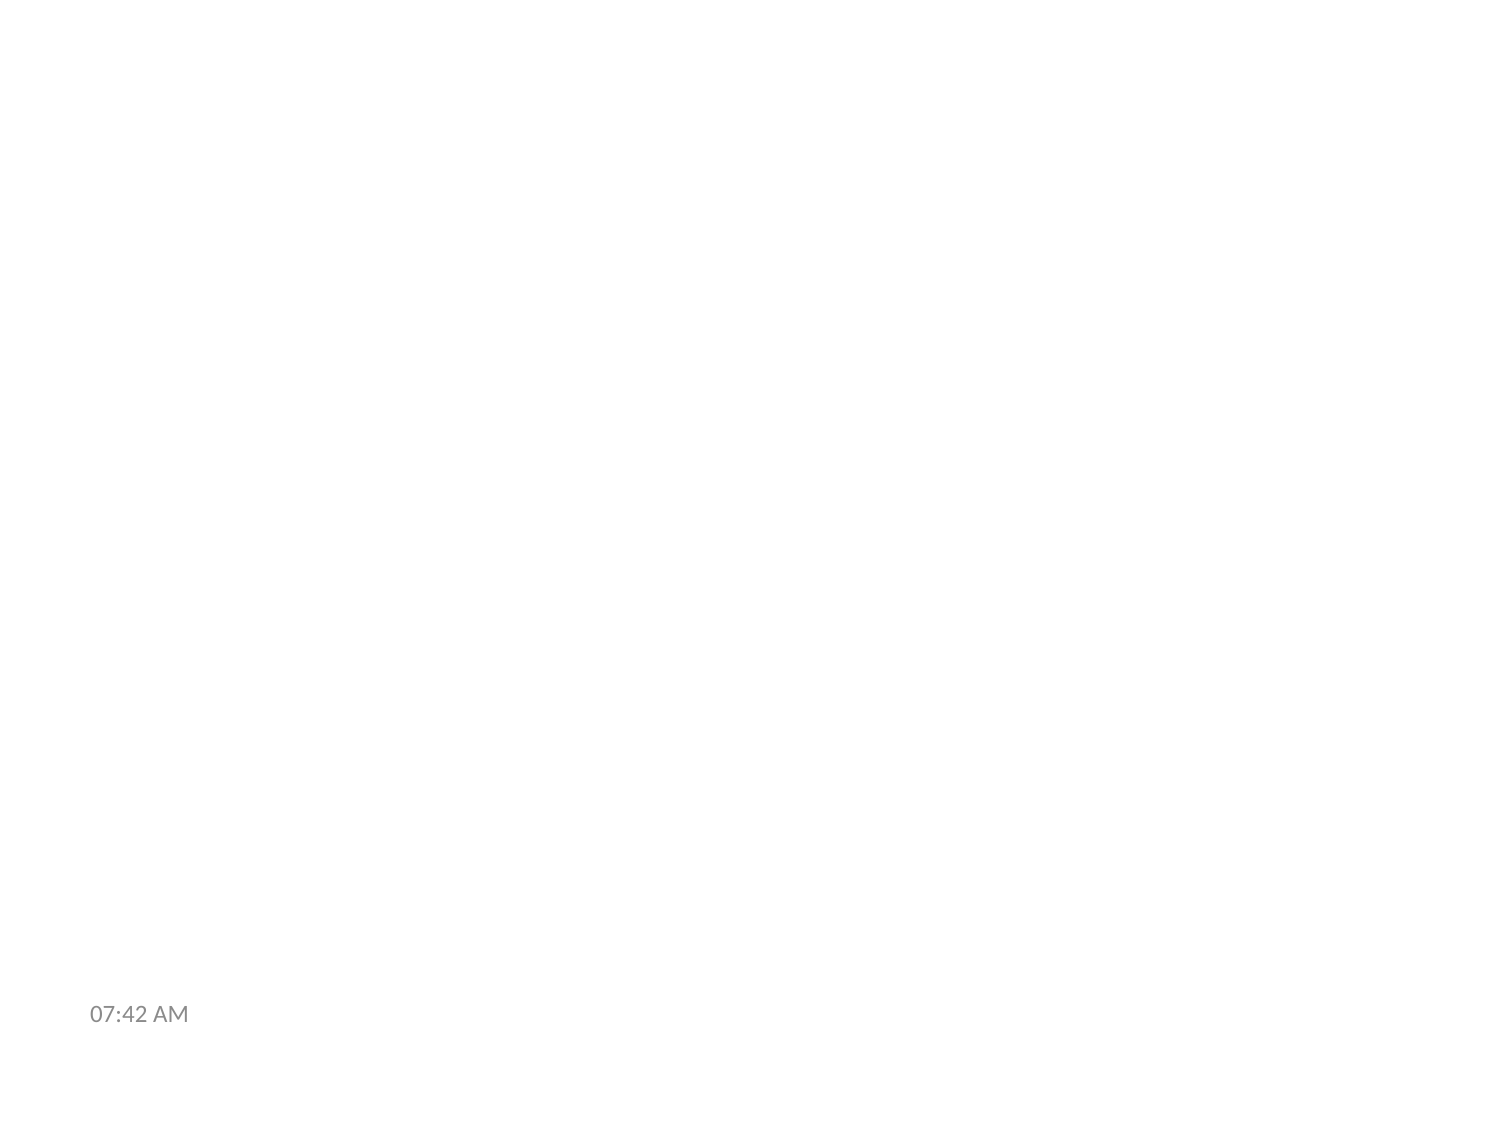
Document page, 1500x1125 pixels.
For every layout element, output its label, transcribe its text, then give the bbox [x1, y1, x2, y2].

text_box 3:35 PM [75, 982, 425, 1043]
